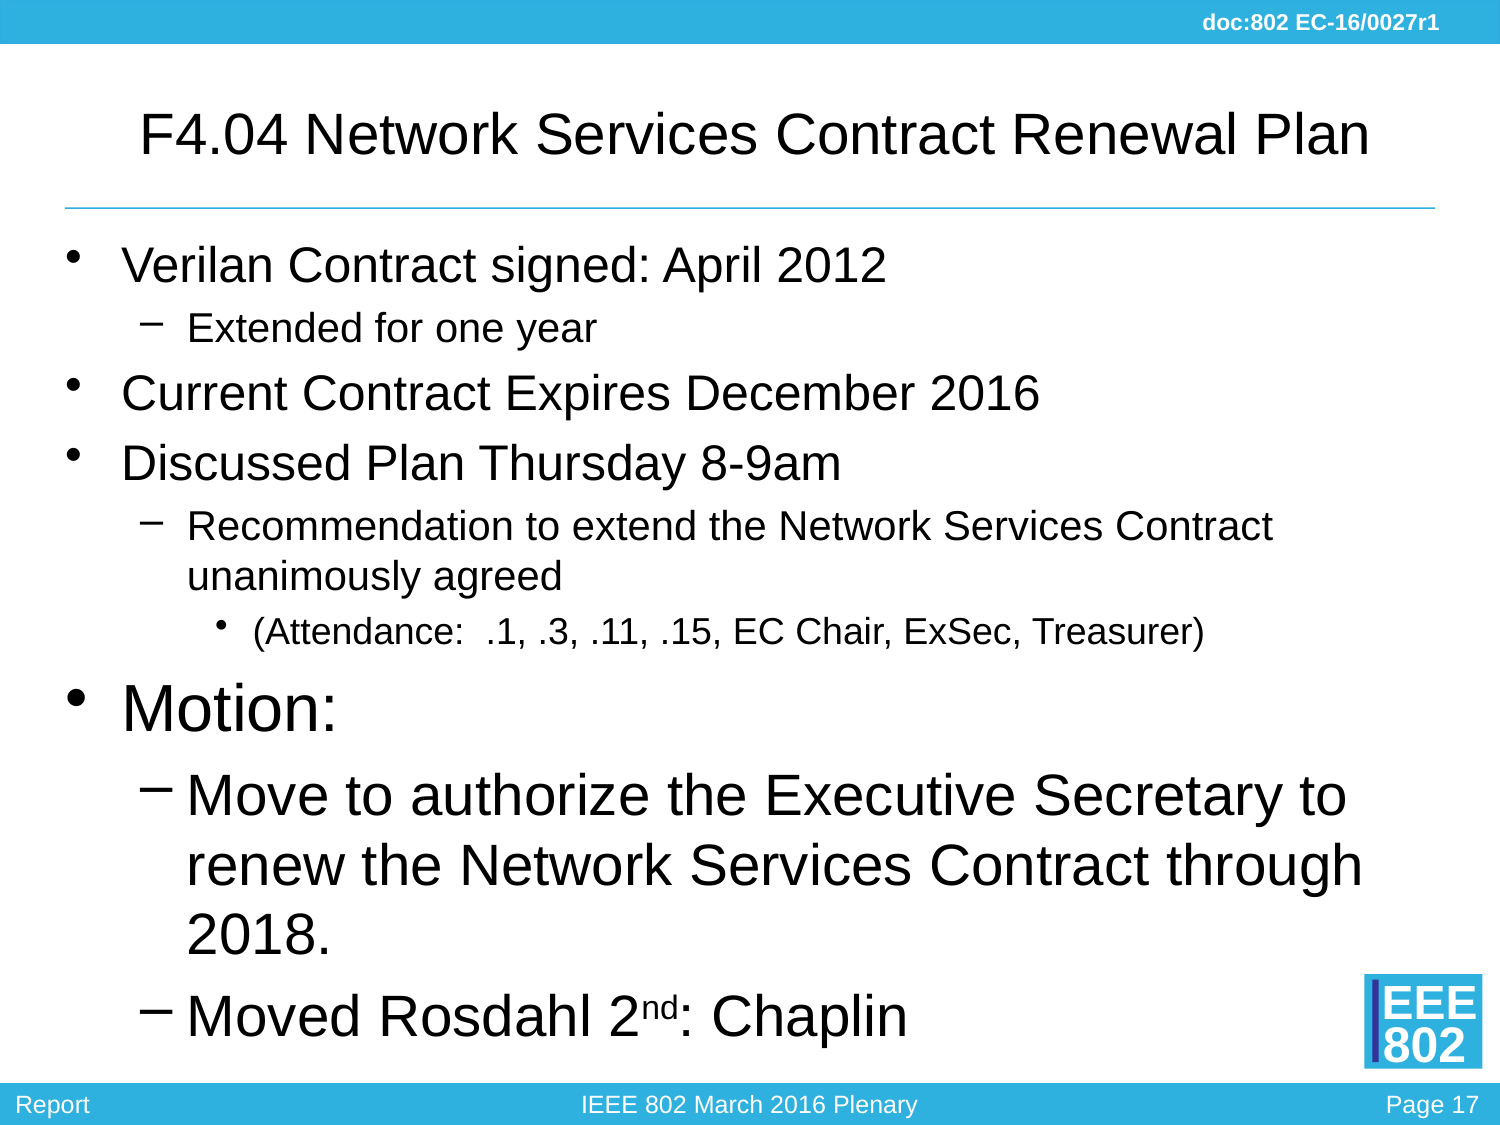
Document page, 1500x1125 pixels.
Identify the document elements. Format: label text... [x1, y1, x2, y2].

title F4.04 Network Services Contract Renewal Plan [75, 66, 1438, 197]
list Verilan Contract signed: April 2012 Extended for one year Current Contract Expires December 2016 Discussed Plan Thursday 8-9am Recommendation to extend the Network Services Contract unanimously agreed (Attendance: .1, .3, .11, .15, EC Chair, ExSec, Treasurer) Motion: Move to authorize the Executive Secretary to renew the Network Services Contract through 2018. Moved Rosdahl 2nd: Chaplin [50, 224, 1438, 1063]
